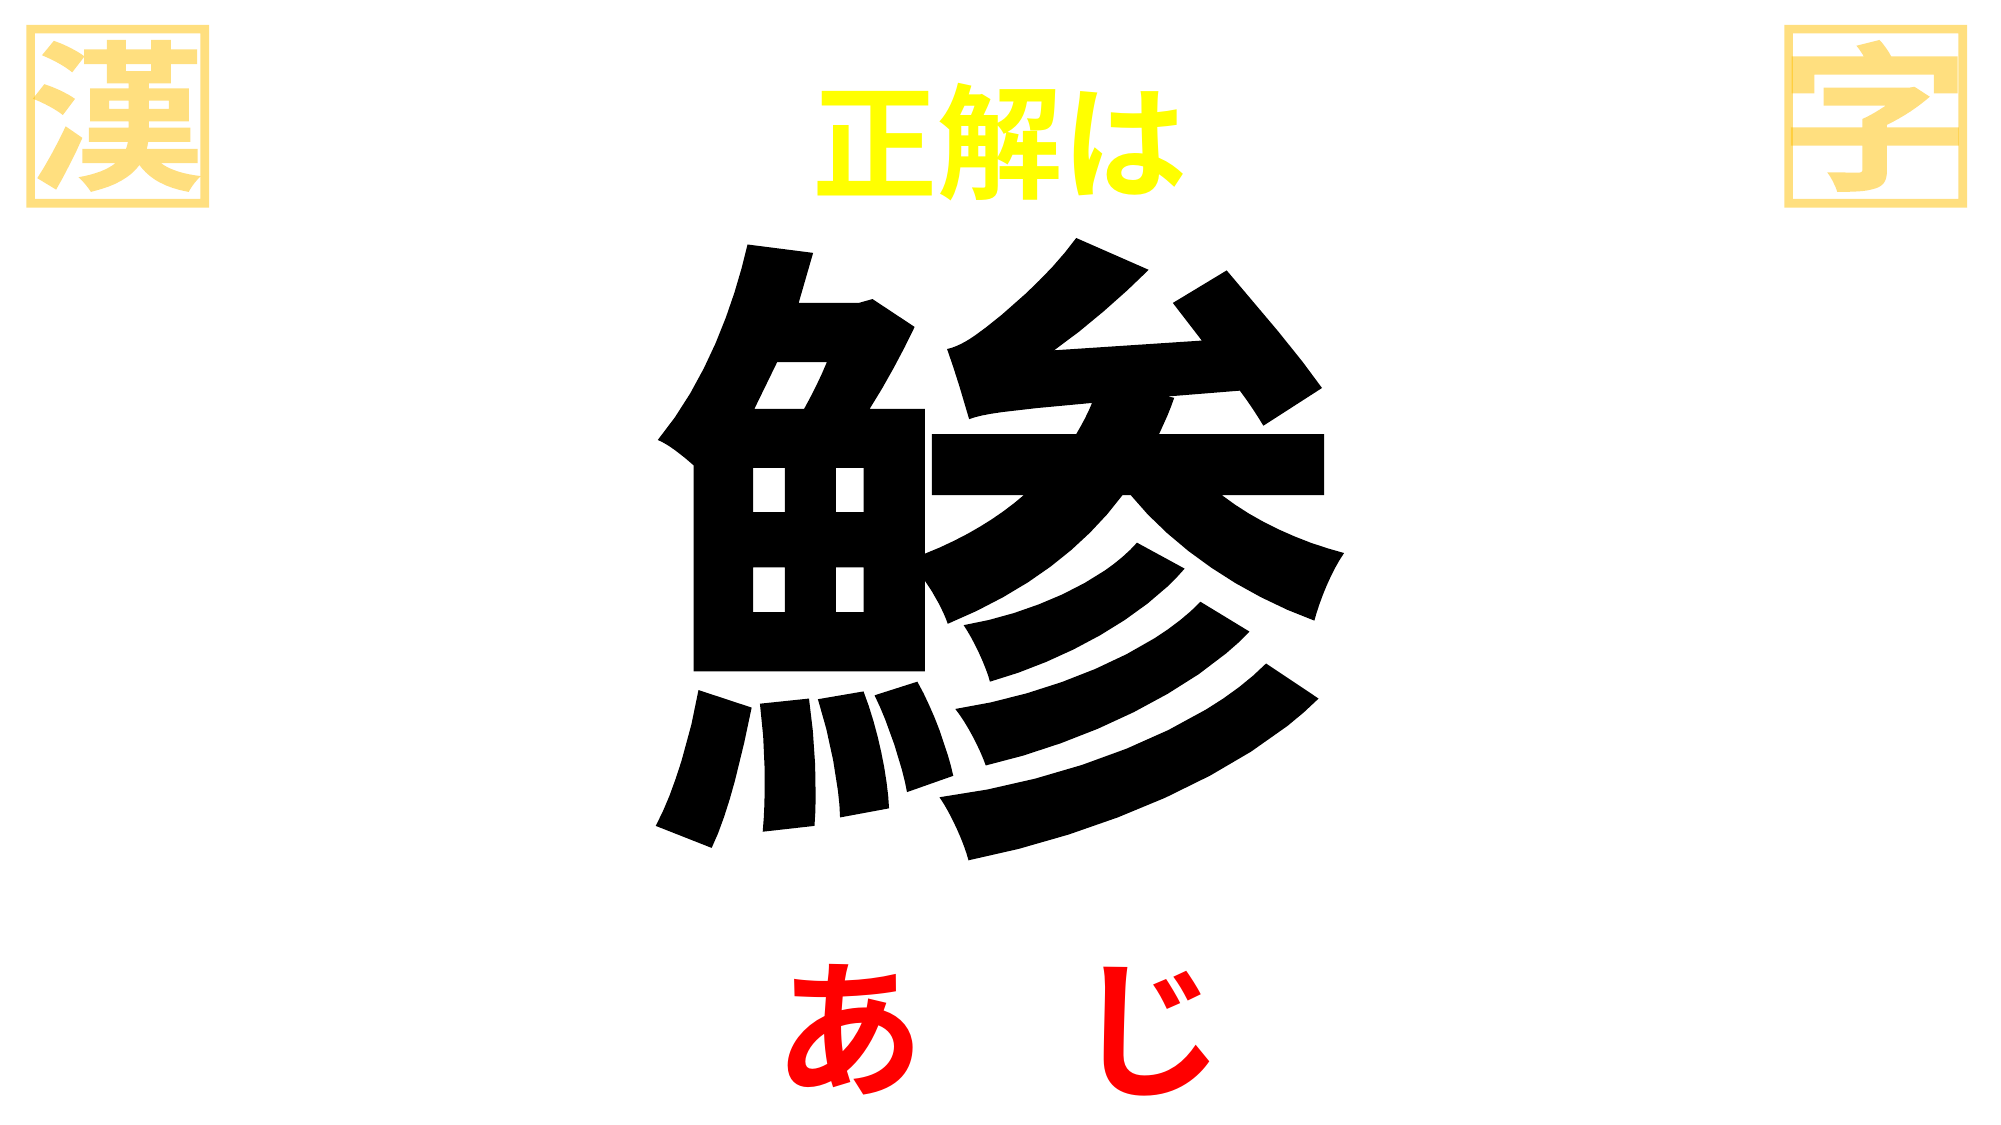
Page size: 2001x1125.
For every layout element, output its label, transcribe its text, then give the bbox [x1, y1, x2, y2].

text_box 正解は [0, 57, 2000, 222]
text_box あ じ [0, 928, 2000, 1123]
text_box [1784, 24, 1968, 208]
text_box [26, 24, 210, 208]
